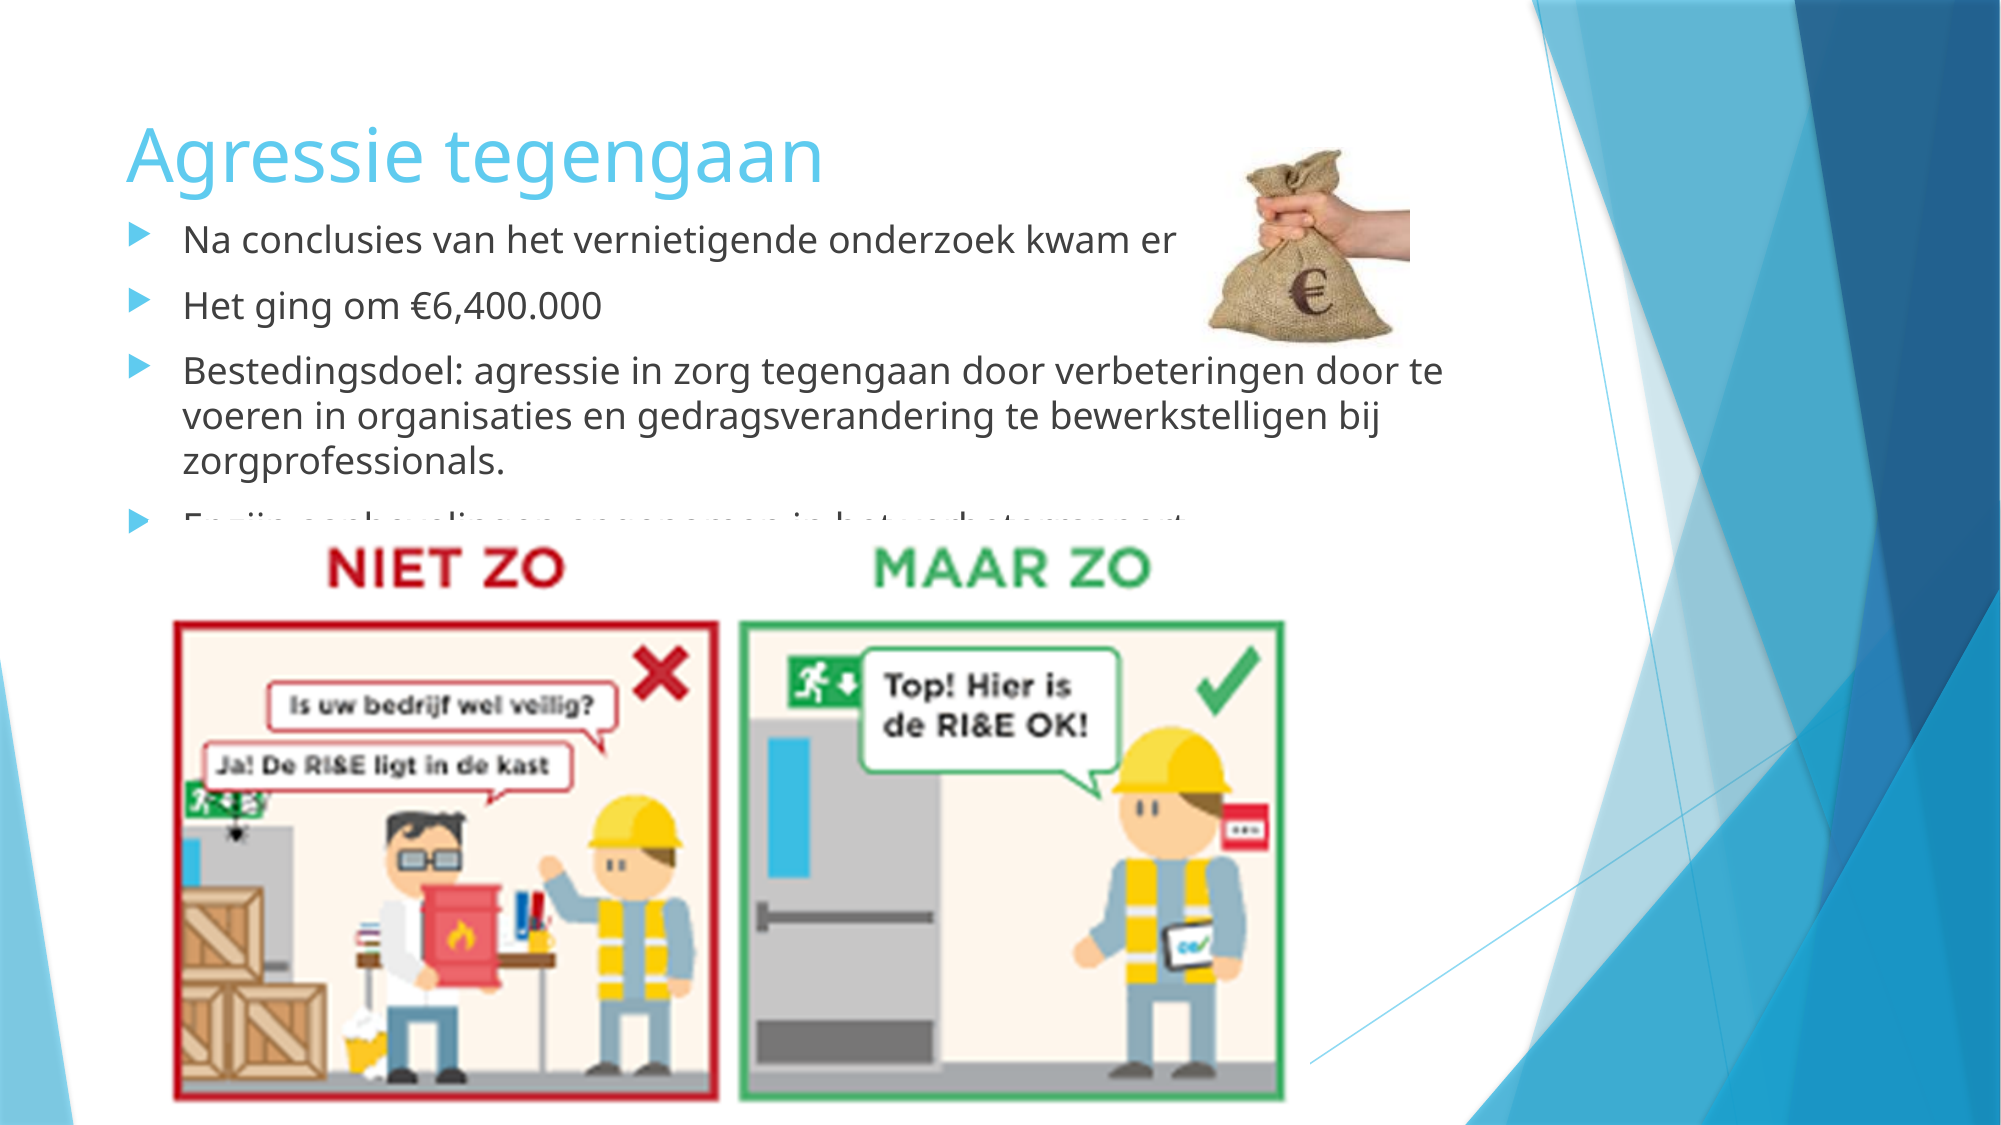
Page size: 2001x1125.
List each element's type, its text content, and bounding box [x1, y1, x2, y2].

picture [1176, 146, 1411, 350]
list Na conclusies van het vernietigende onderzoek kwam er-> Het ging om €6,400.000 Bestedingsdoel: agressie in zorg tegengaan door verbeteringen door te voeren in organisaties en gedragsverandering te bewerkstelligen bij zorgprofessionals. Er zijn aanbevelingen opgenomen in het verbeterrapport. [111, 208, 1584, 845]
picture [148, 519, 1310, 1125]
title Agressie tegengaan [111, 99, 1522, 208]
